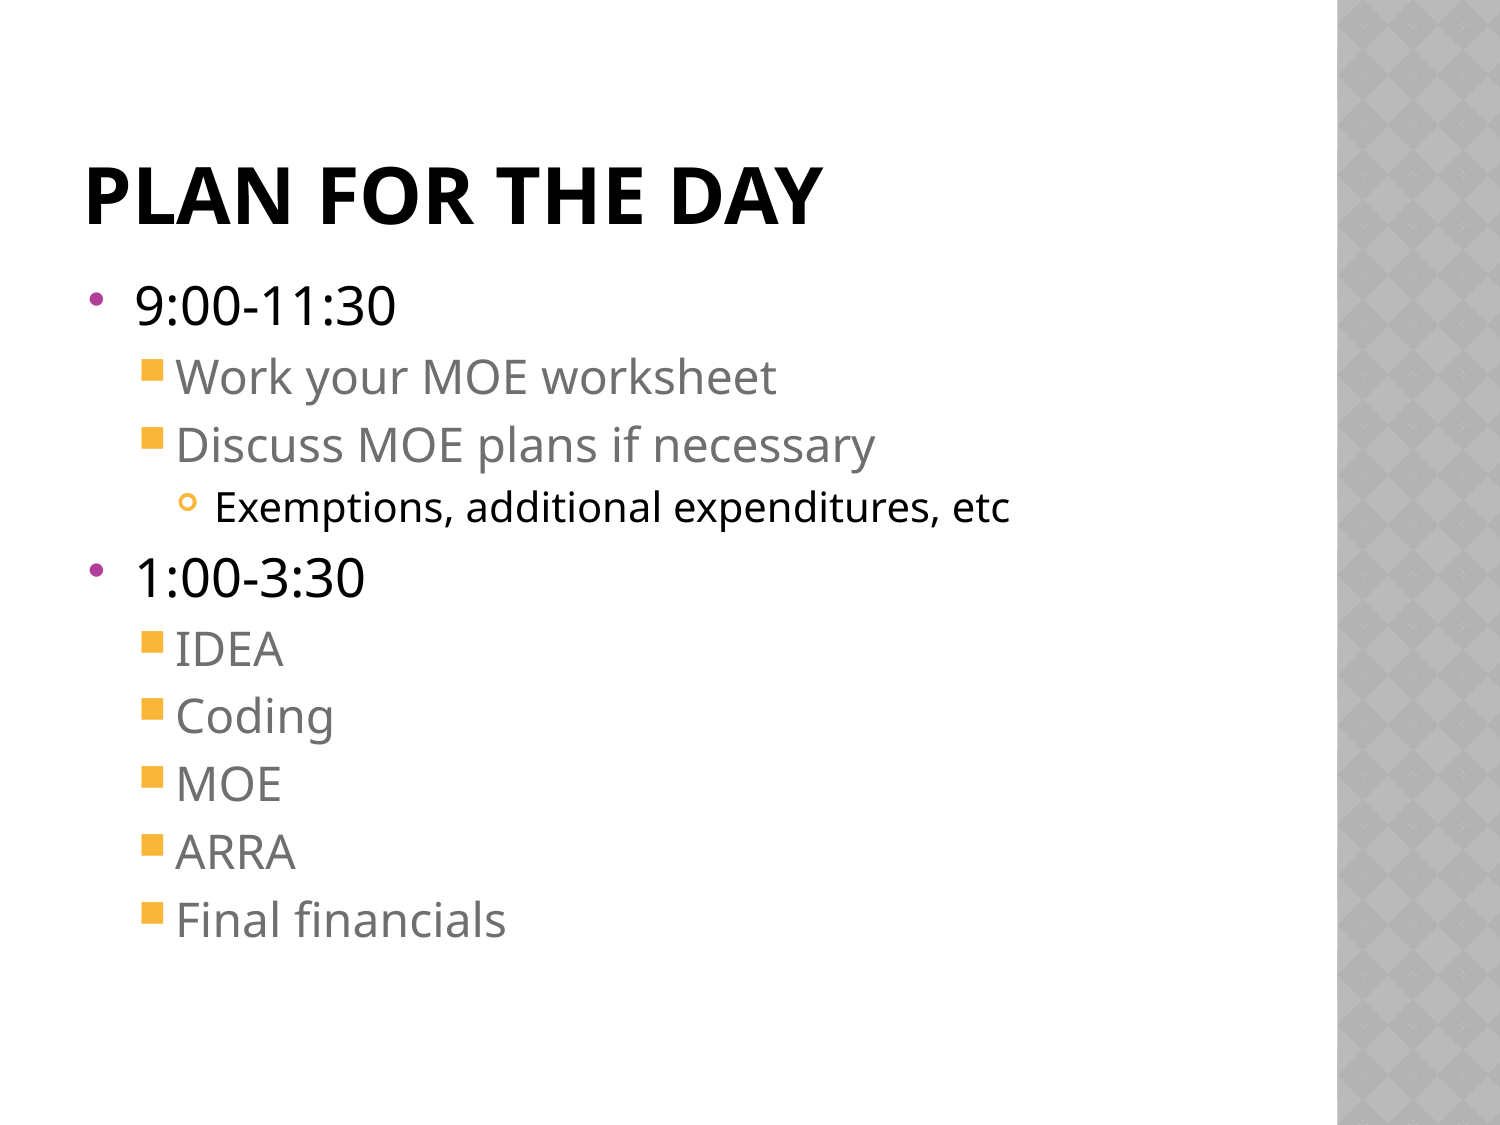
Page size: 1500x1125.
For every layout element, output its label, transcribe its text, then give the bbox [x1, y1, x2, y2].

list 9:00-11:30 Work your MOE worksheet Discuss MOE plans if necessary Exemptions, additional expenditures, etc 1:00-3:30 IDEA Coding MOE ARRA Final financials [75, 264, 1263, 1059]
title Plan for the day [75, 52, 1263, 240]
